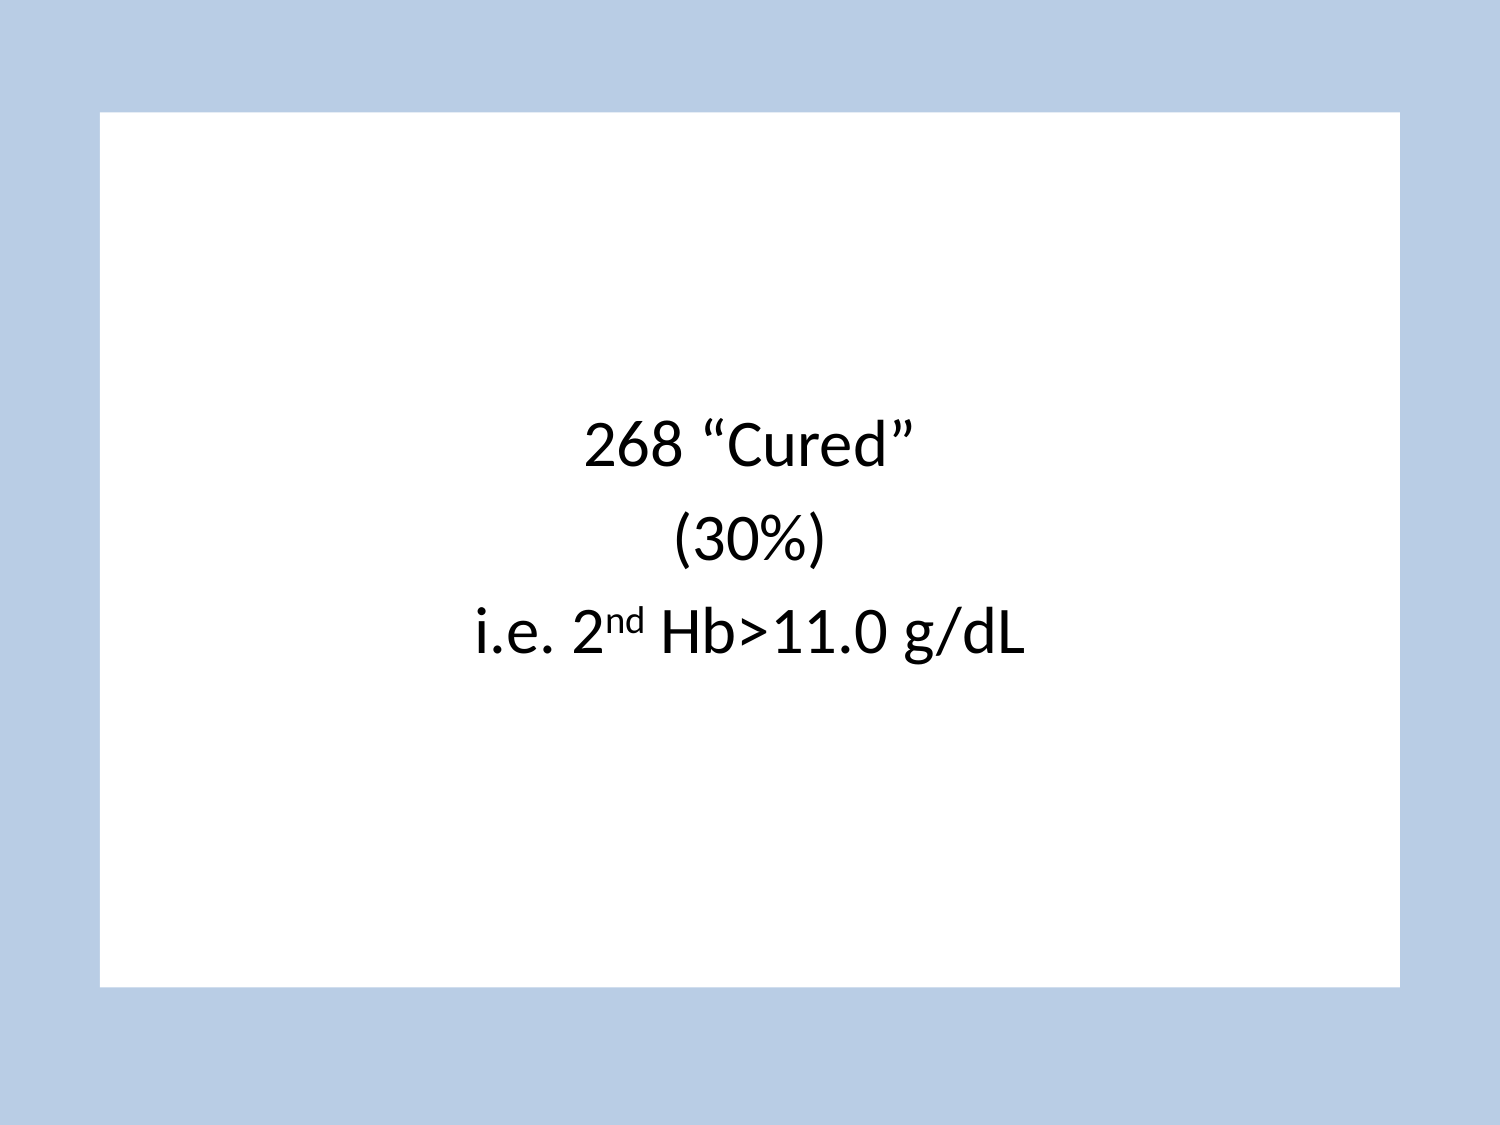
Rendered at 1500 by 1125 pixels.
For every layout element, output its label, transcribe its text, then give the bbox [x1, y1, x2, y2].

subtitle 268 “Cured” (30%) i.e. 2nd Hb>11.0 g/dL [99, 112, 1400, 988]
